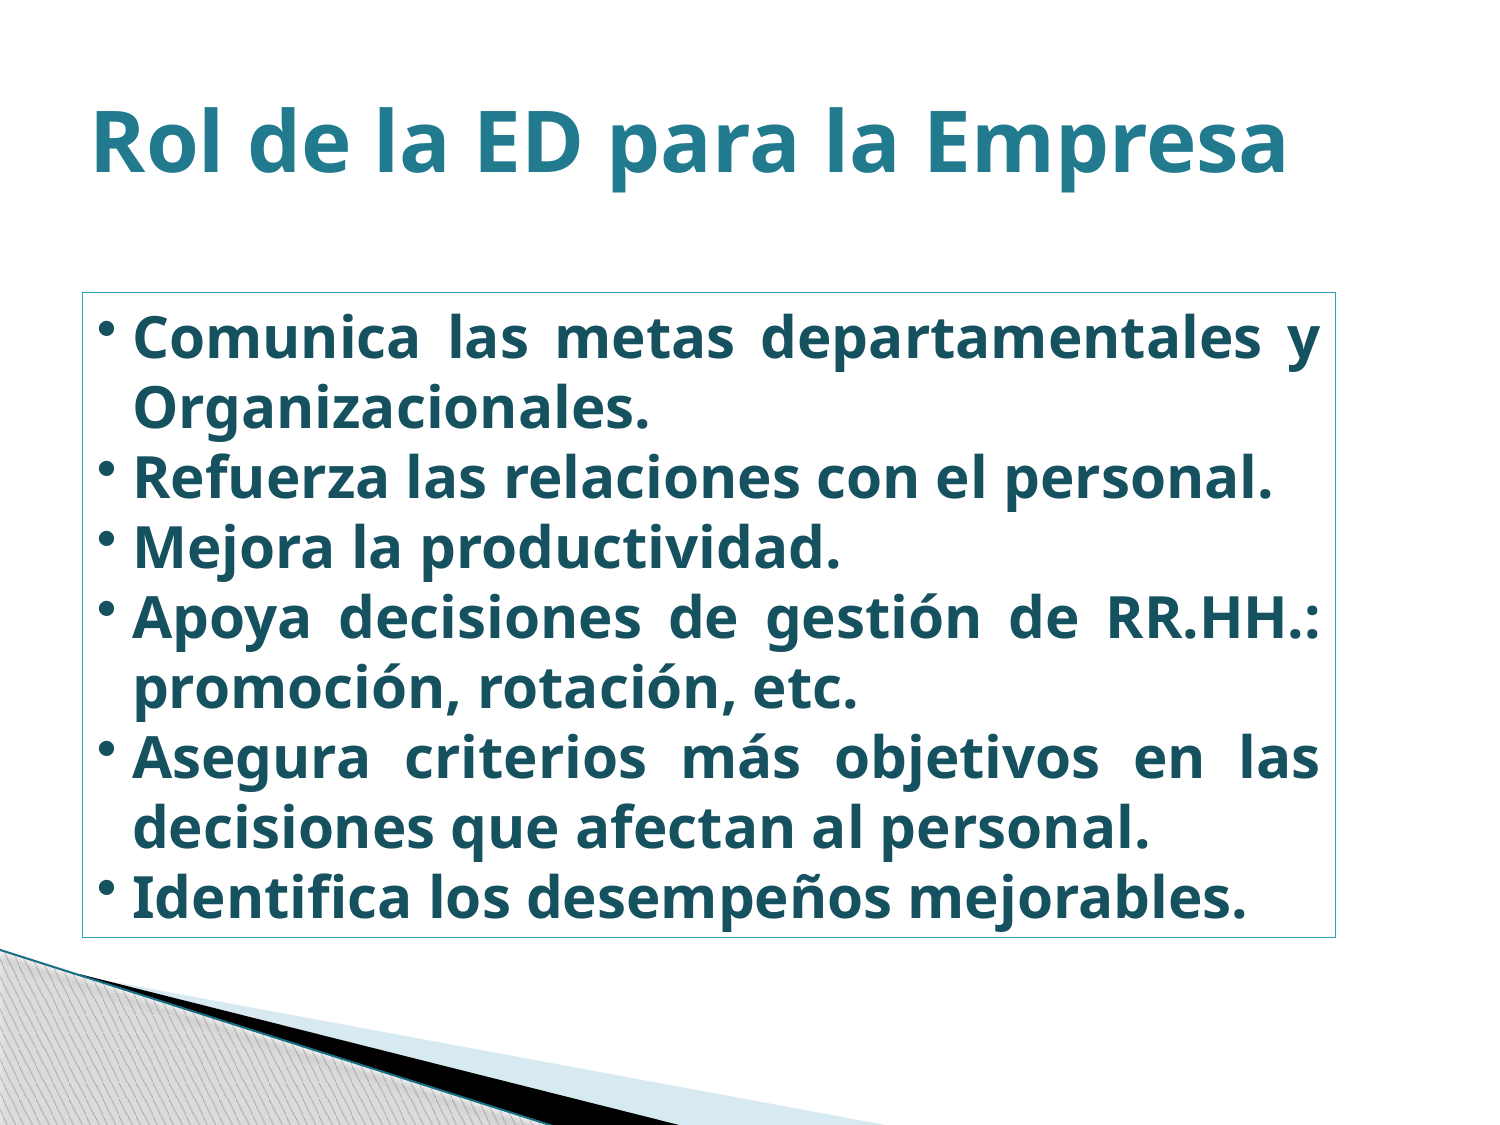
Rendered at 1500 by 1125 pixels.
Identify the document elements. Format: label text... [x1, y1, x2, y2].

text_box Comunica las metas departamentales y Organizacionales. Refuerza las relaciones con el personal. Mejora la productividad. Apoya decisiones de gestión de RR.HH.: promoción, rotación, etc. Asegura criterios más objetivos en las decisiones que afectan al personal. Identifica los desempeños mejorables. [82, 292, 1336, 938]
title Rol de la ED para la Empresa [75, 45, 1425, 233]
